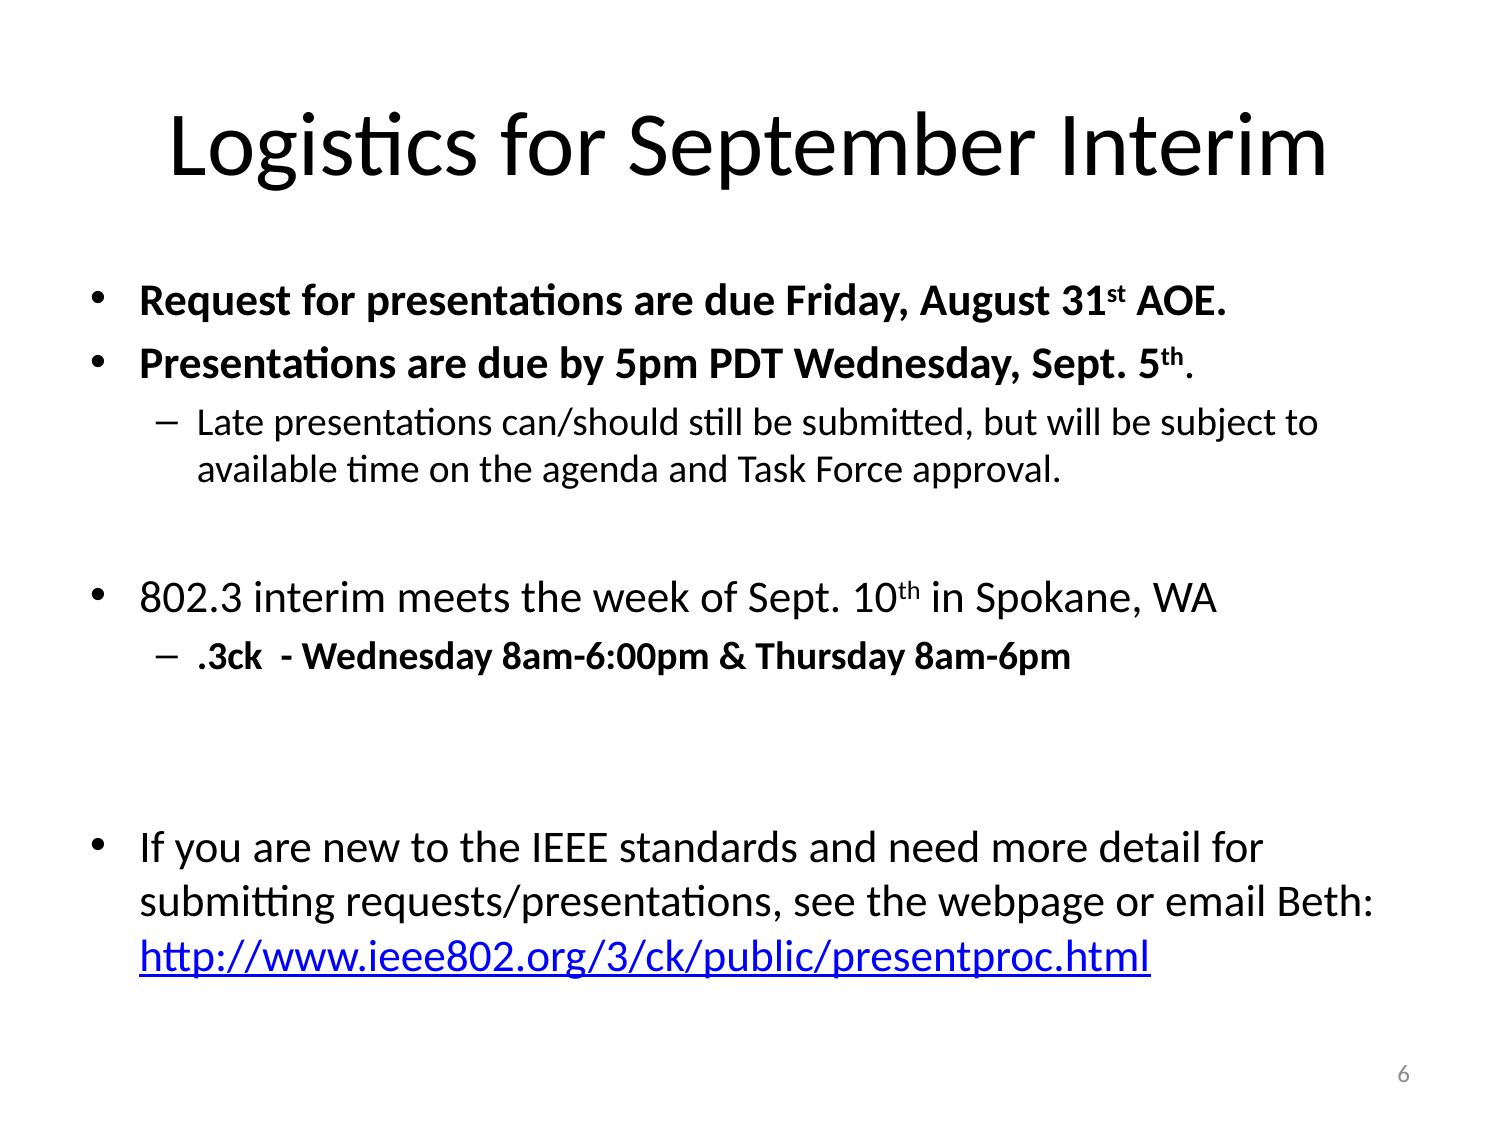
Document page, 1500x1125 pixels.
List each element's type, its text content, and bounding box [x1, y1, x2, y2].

slide_number 6 [1074, 1042, 1425, 1103]
list Request for presentations are due Friday, August 31st AOE. Presentations are due by 5pm PDT Wednesday, Sept. 5th. Late presentations can/should still be submitted, but will be subject to available time on the agenda and Task Force approval. 802.3 interim meets the week of Sept. 10th in Spokane, WA .3ck - Wednesday 8am-6:00pm & Thursday 8am-6pm If you are new to the IEEE standards and need more detail for submitting requests/presentations, see the webpage or email Beth: http://www.ieee802.org/3/ck/public/presentproc.html [75, 262, 1425, 1005]
title Logistics for September Interim [75, 45, 1425, 233]
